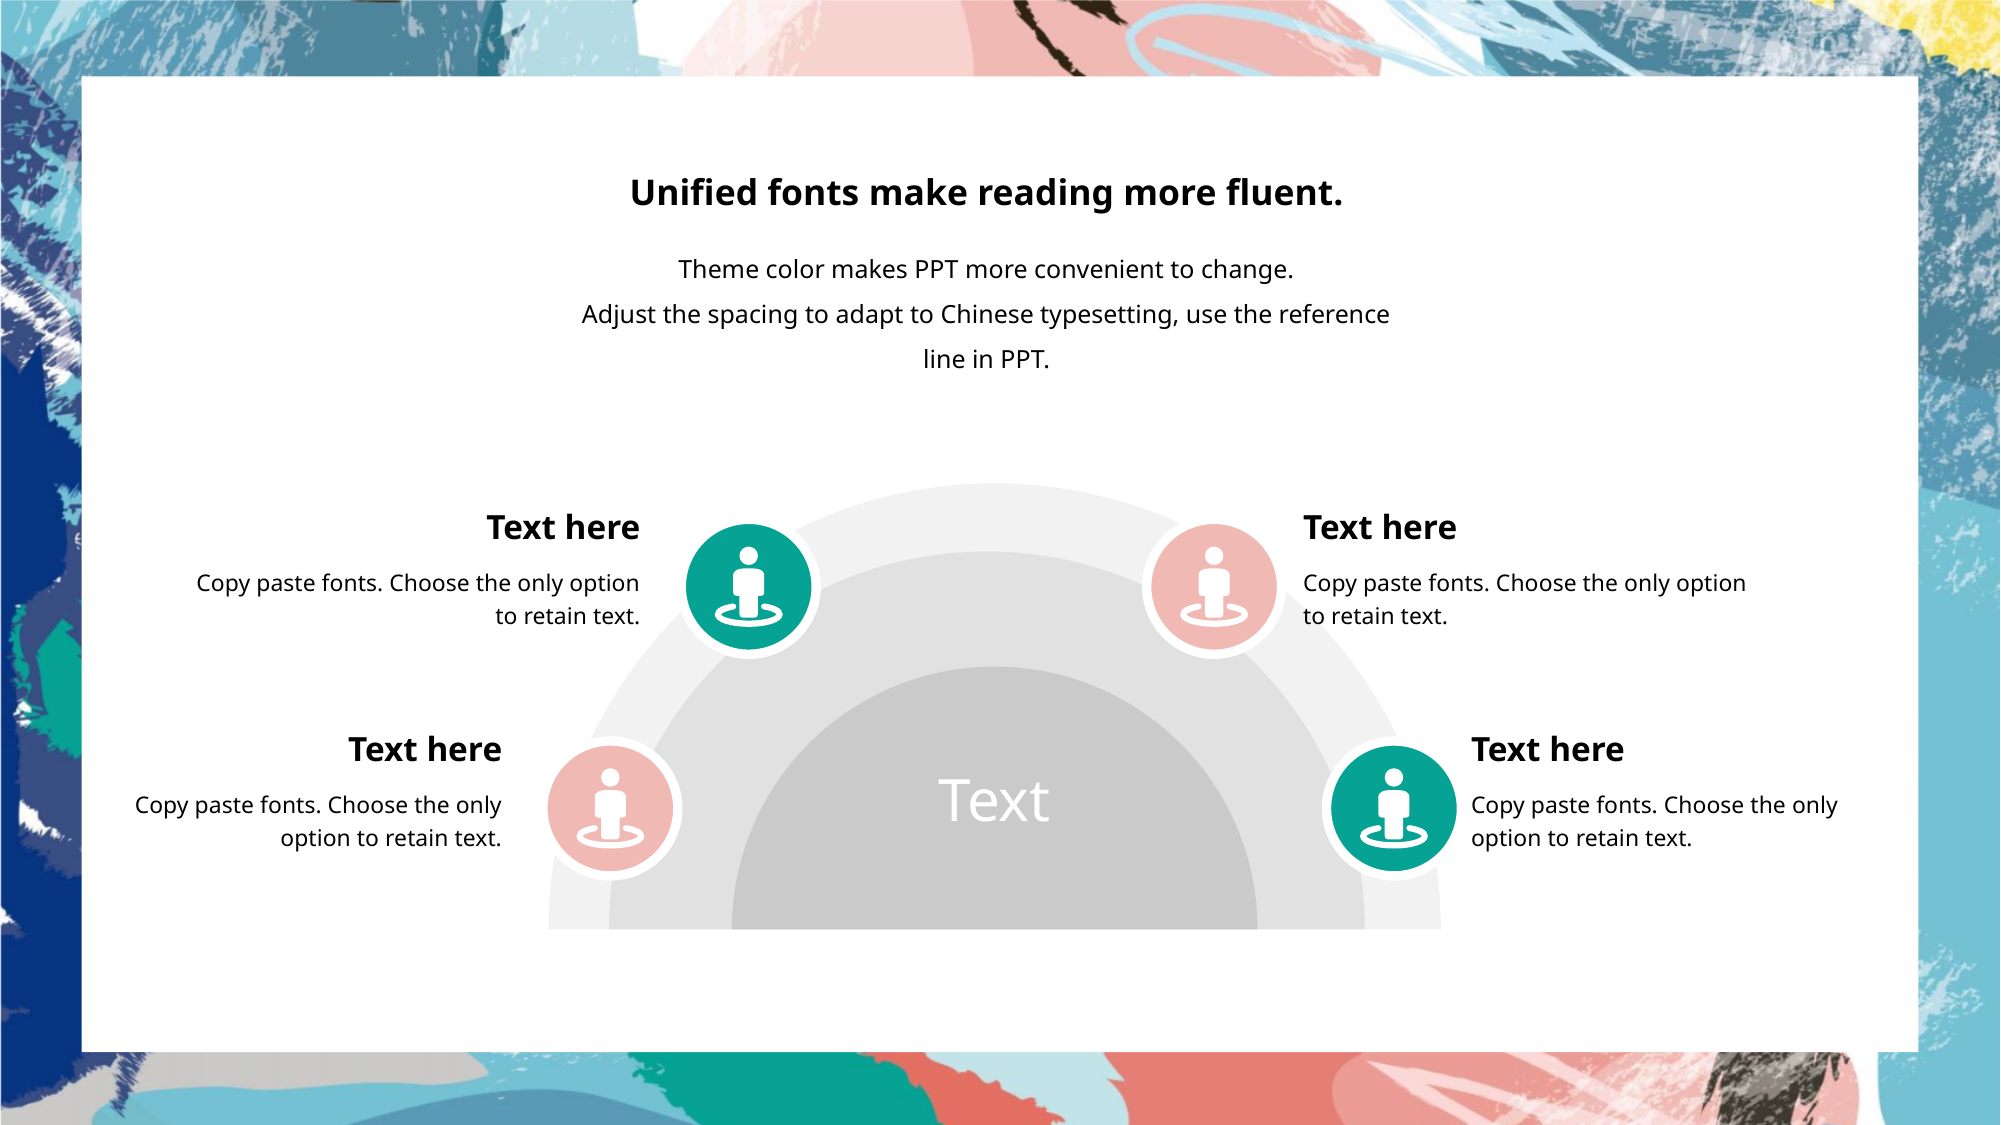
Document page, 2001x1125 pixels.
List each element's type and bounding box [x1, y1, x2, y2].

picture [3, 0, 2000, 1125]
text_box [81, 75, 435, 1053]
text_box [1288, 498, 1772, 653]
text_box [1455, 720, 1877, 874]
text_box [1146, 519, 1282, 655]
text_box [171, 498, 656, 653]
text_box [542, 740, 678, 876]
text_box [681, 519, 817, 655]
text_box [1326, 740, 1462, 876]
text_box [1565, 75, 1919, 1053]
text_box [96, 720, 518, 874]
